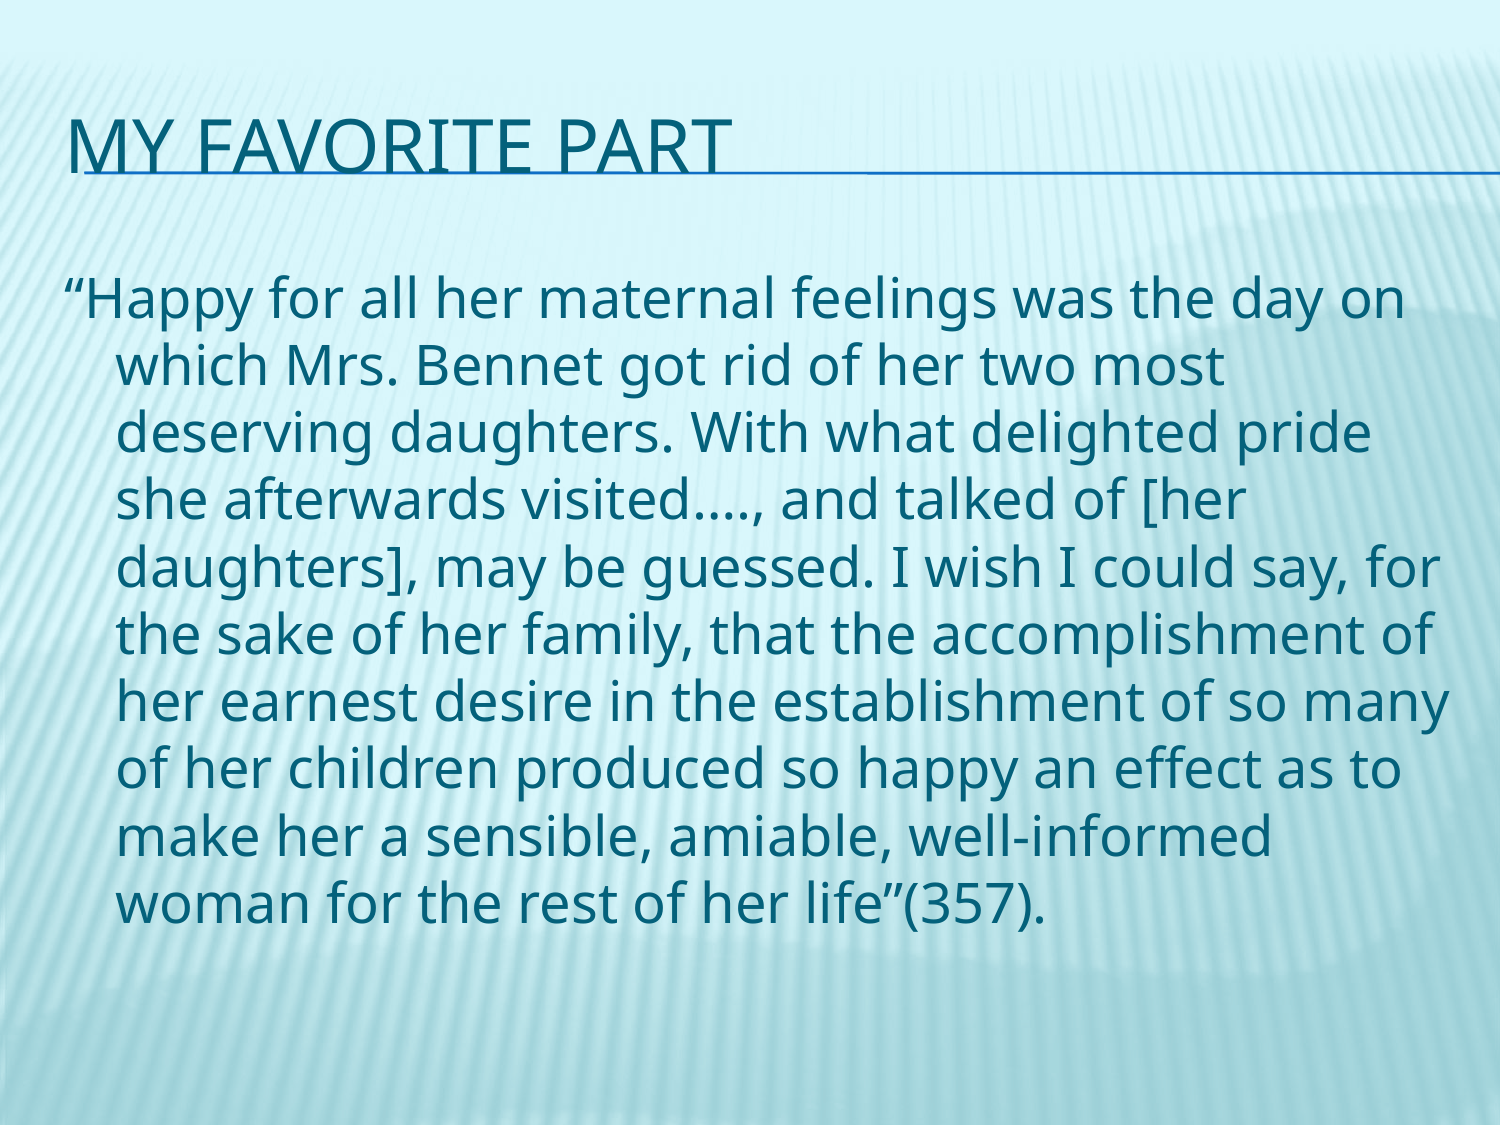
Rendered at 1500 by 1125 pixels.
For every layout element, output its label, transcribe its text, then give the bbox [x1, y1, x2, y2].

title My favorite part [50, 75, 1475, 213]
list “Happy for all her maternal feelings was the day on which Mrs. Bennet got rid of her two most deserving daughters. With what delighted pride she afterwards visited…., and talked of [her daughters], may be guessed. I wish I could say, for the sake of her family, that the accomplishment of her earnest desire in the establishment of so many of her children produced so happy an effect as to make her a sensible, amiable, well-informed woman for the rest of her life”(357). [50, 254, 1475, 998]
